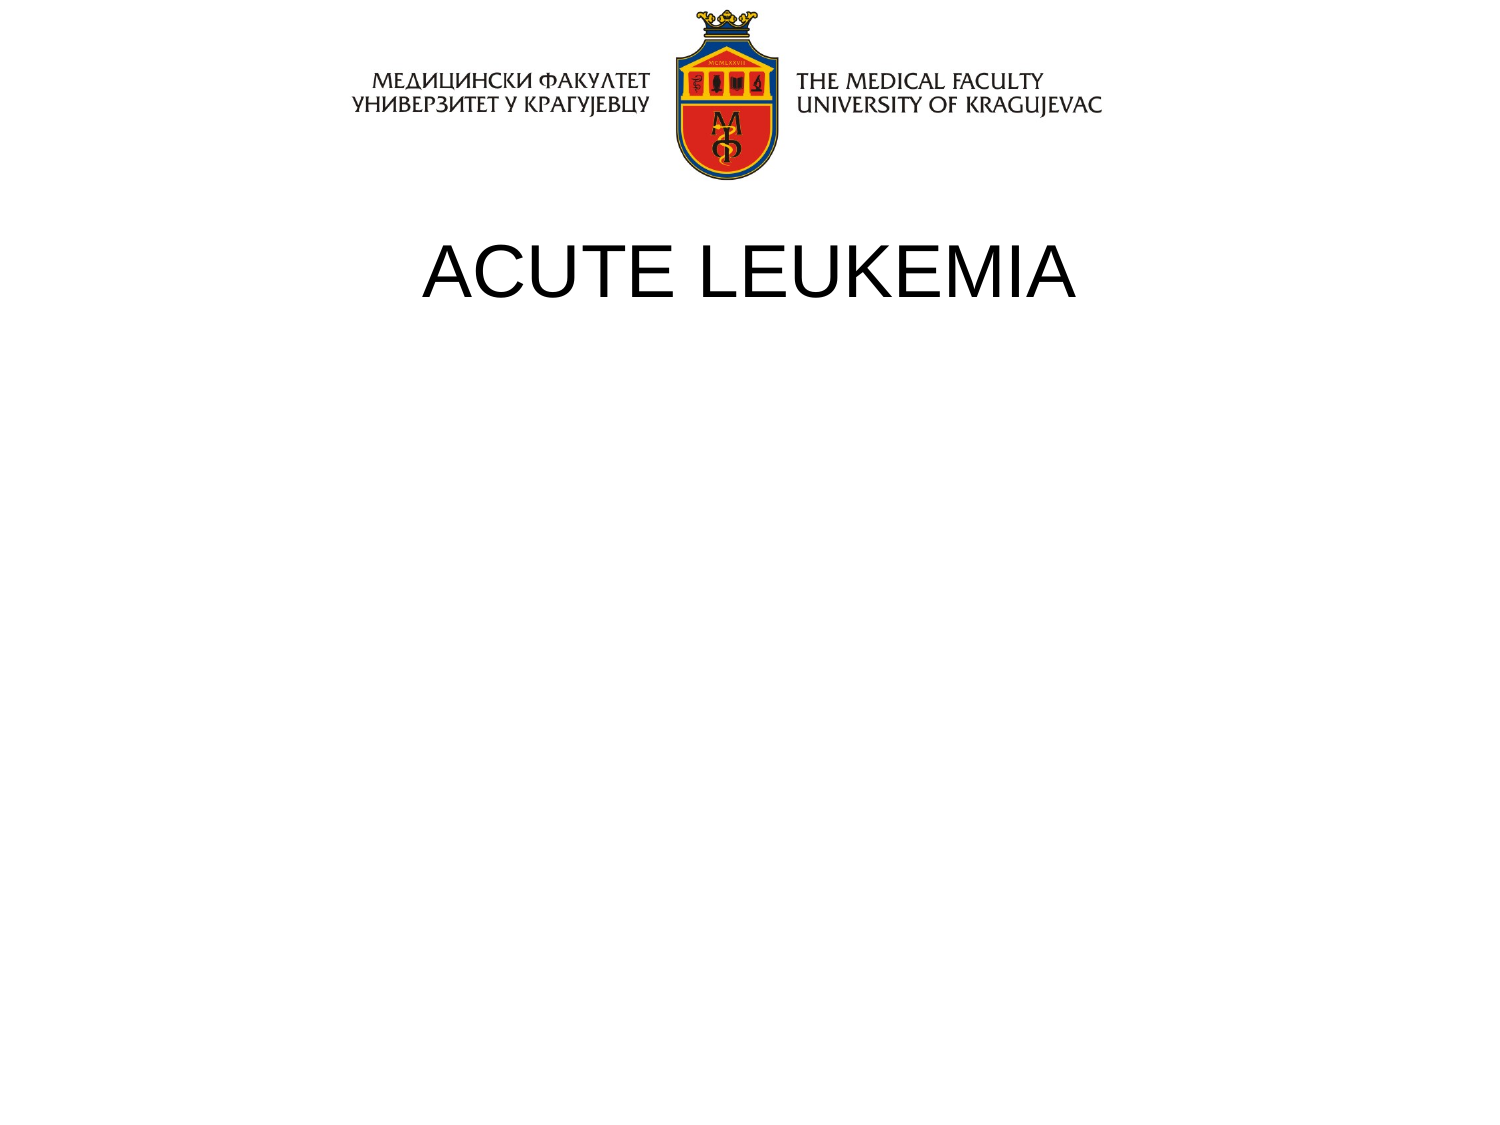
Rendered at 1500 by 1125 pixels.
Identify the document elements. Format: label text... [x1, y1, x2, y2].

title ACUTE LEUKEMIA [74, 173, 1426, 362]
picture [328, 0, 1125, 173]
